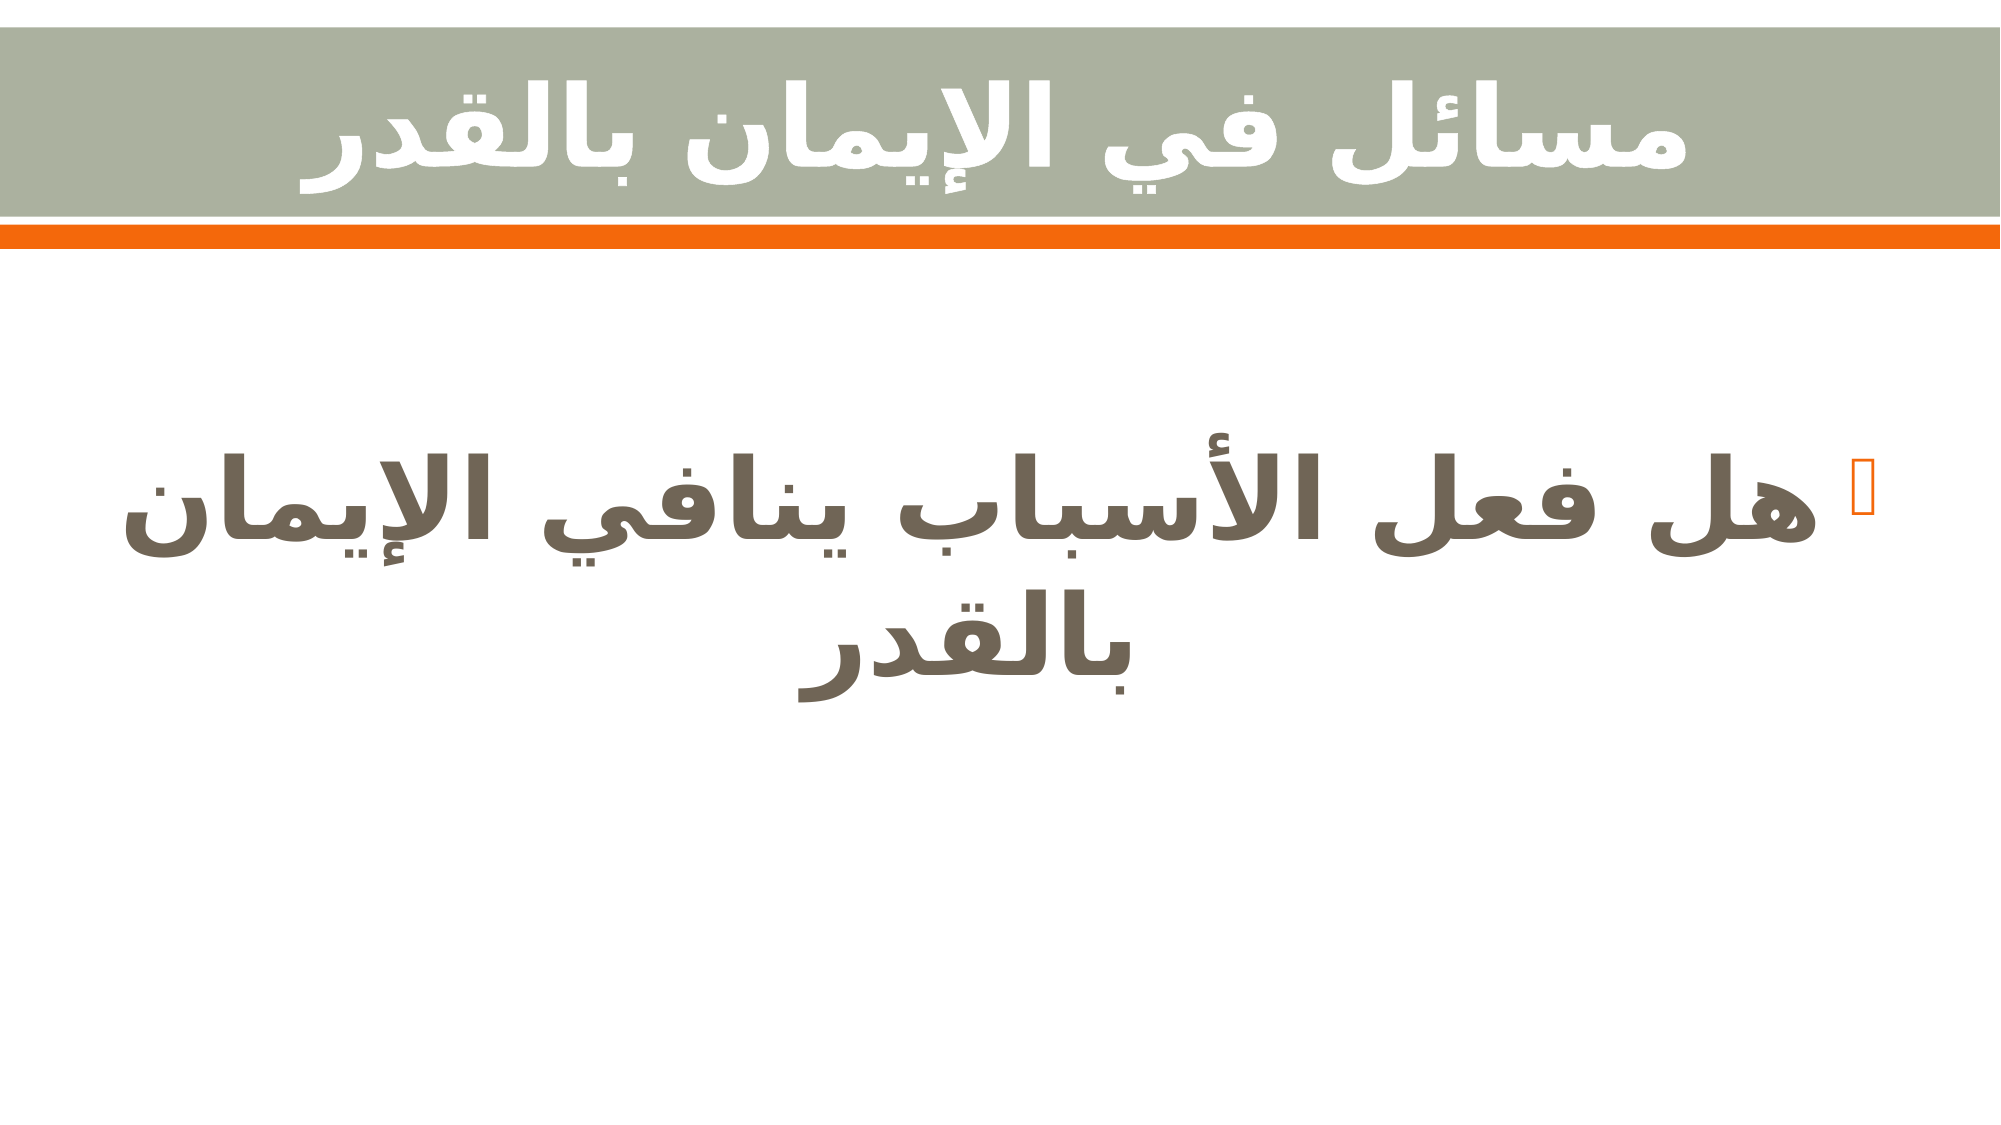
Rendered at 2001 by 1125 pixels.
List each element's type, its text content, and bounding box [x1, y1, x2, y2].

title مسائل في الإيمان بالقدر [99, 29, 1900, 213]
list هل فعل الأسباب ينافي الإيمان بالقدر [99, 262, 1900, 1005]
